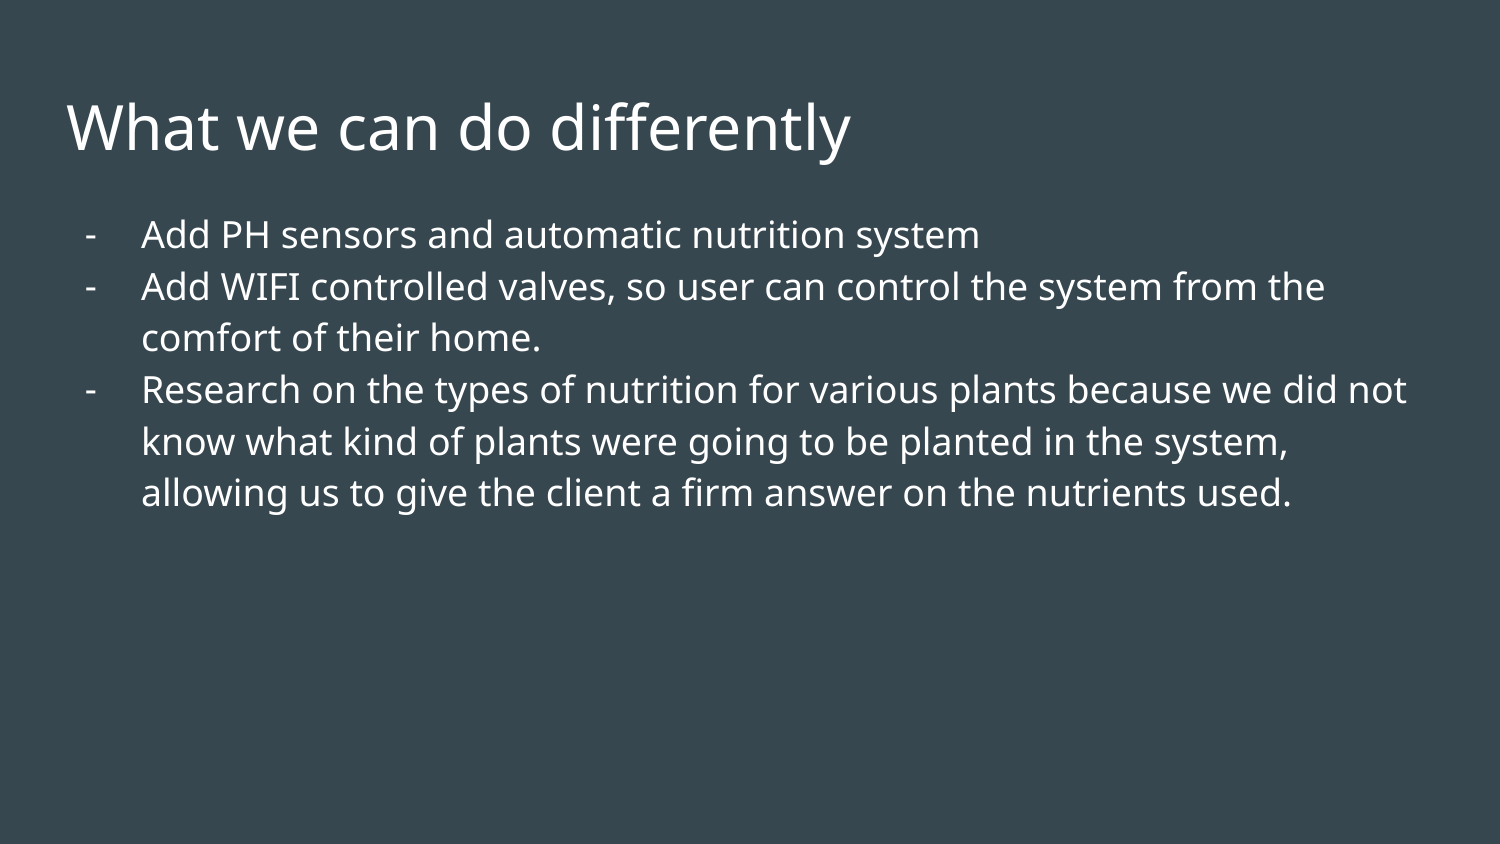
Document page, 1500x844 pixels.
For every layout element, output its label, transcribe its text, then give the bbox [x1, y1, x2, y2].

list Add PH sensors and automatic nutrition system Add WIFI controlled valves, so user can control the system from the comfort of their home. Research on the types of nutrition for various plants because we did not know what kind of plants were going to be planted in the system, allowing us to give the client a firm answer on the nutrients used. [51, 189, 1449, 750]
title What we can do differently [51, 72, 1449, 167]
